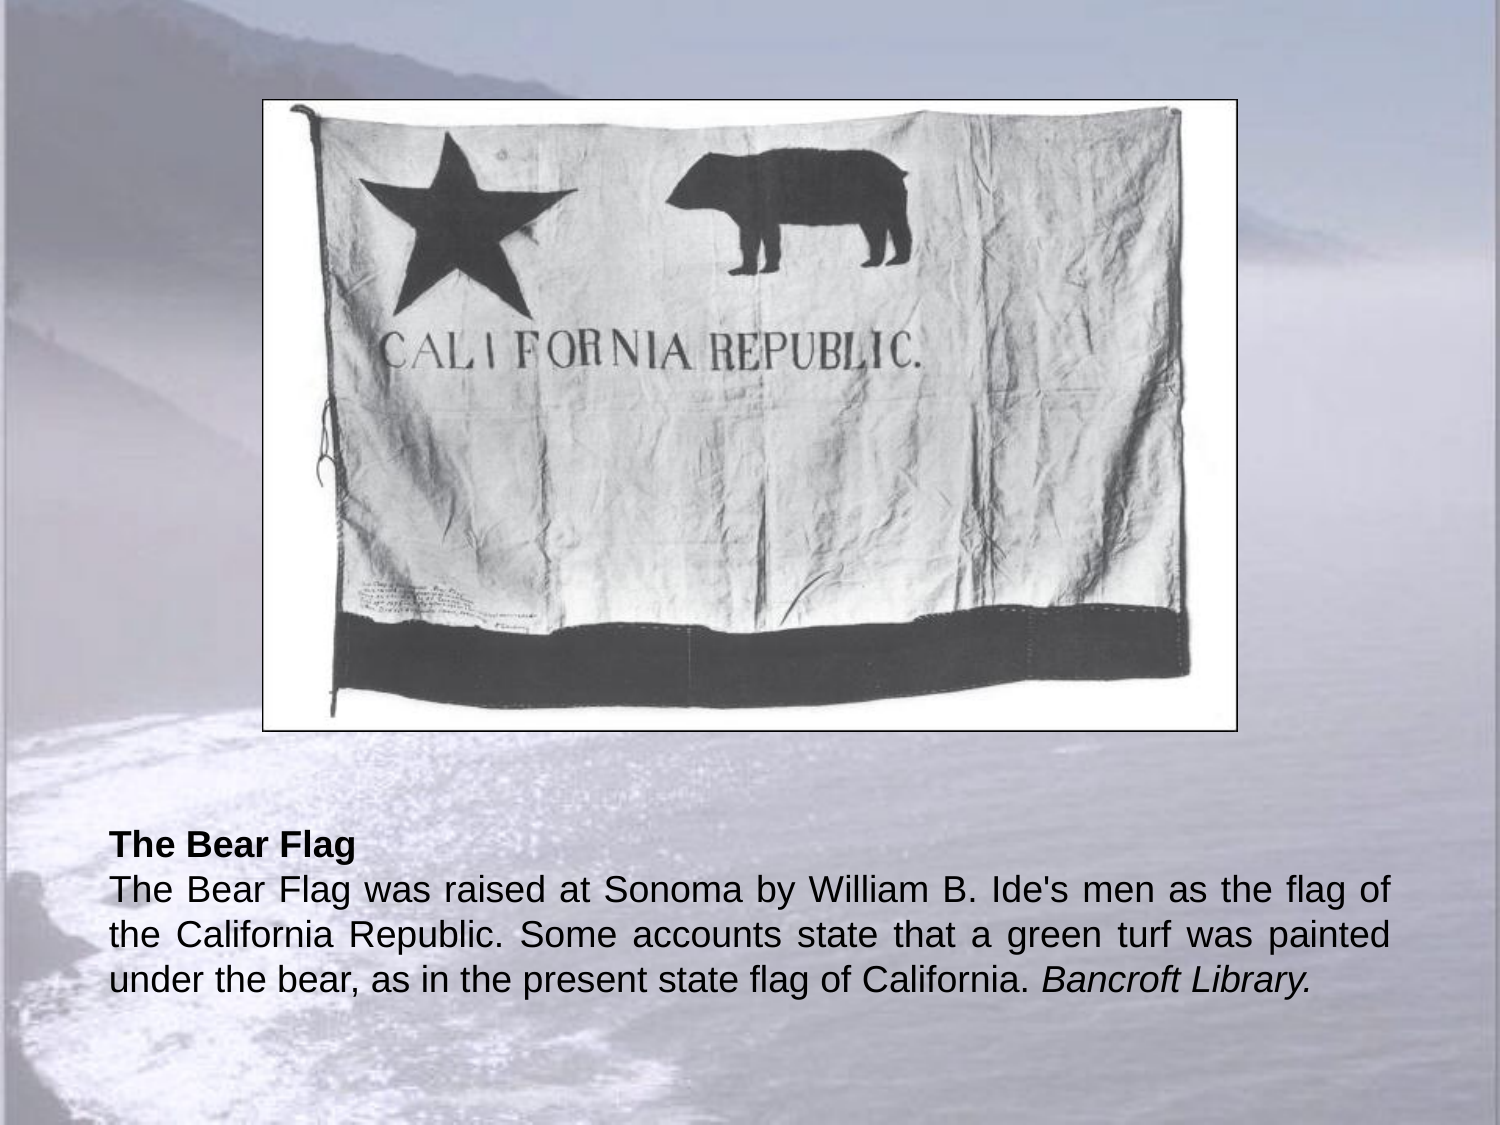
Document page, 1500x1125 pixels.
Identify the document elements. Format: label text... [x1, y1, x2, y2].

text_box The Bear Flag The Bear Flag was raised at Sonoma by William B. Ide's men as the flag of the California Republic. Some accounts state that a green turf was painted under the bear, as in the present state flag of California. Bancroft Library. [93, 812, 1407, 1055]
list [262, 99, 1238, 732]
picture [0, 0, 1500, 1125]
